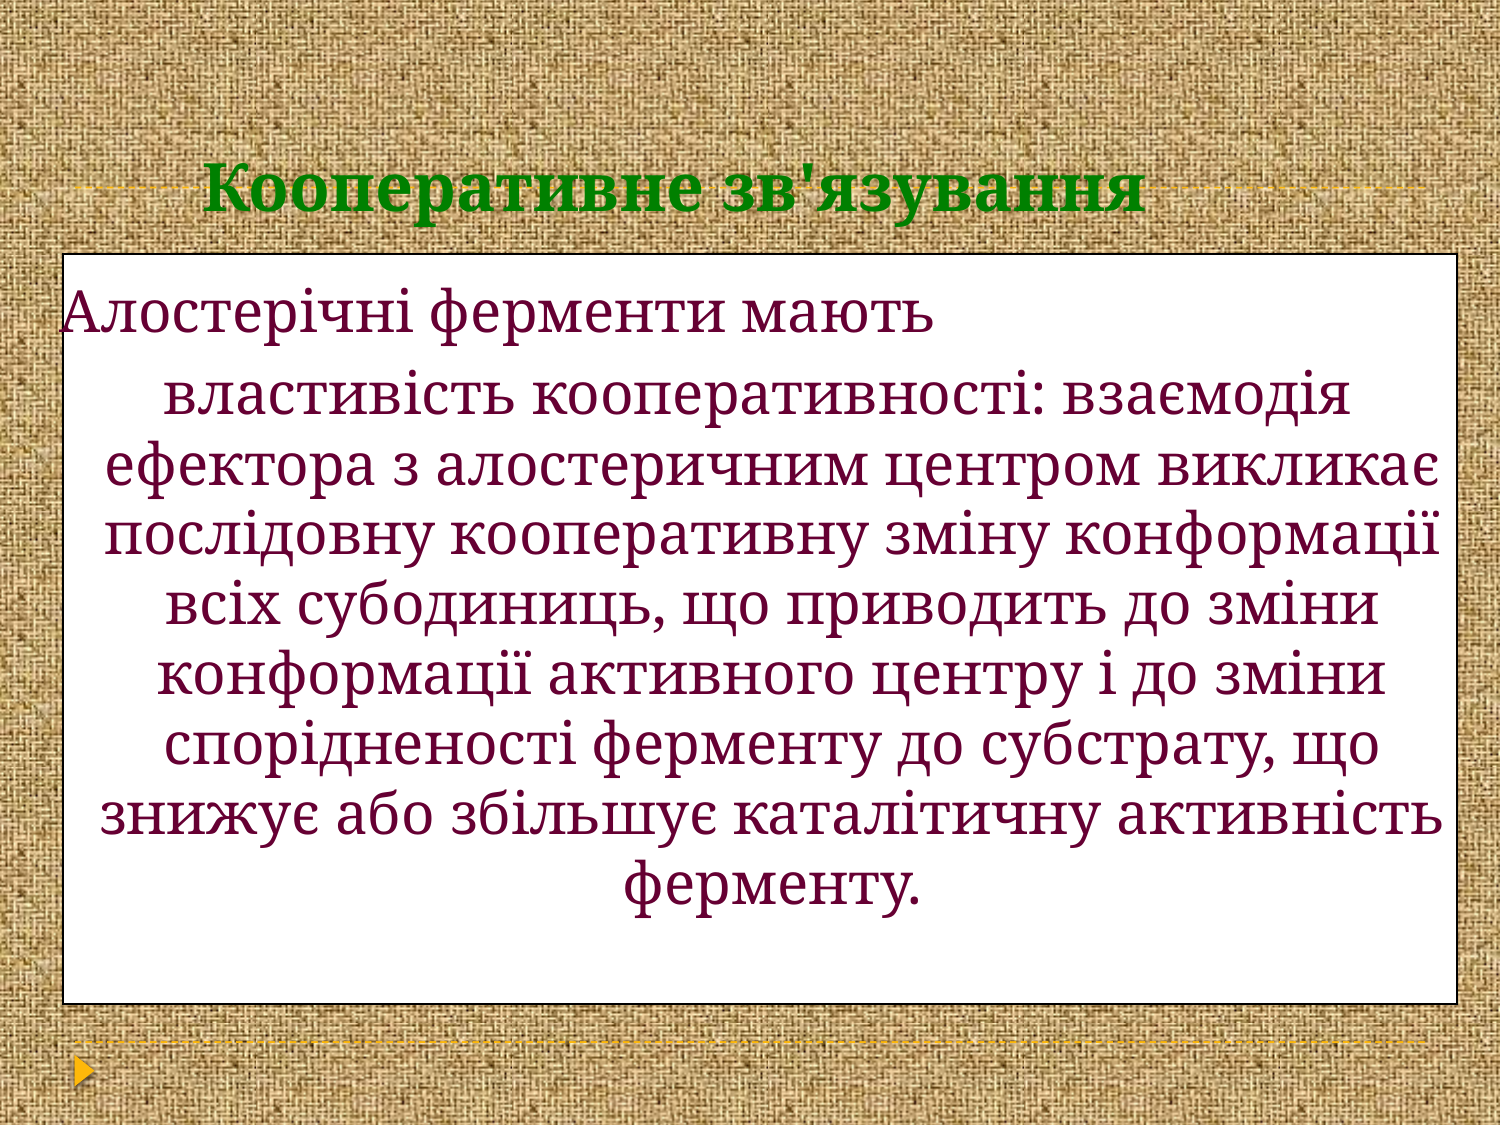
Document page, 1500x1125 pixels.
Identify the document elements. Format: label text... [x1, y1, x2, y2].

title Кооперативне зв'язування [0, 45, 1350, 233]
picture [0, 1010, 1500, 1125]
list Алостерічні ферменти мають властивість кооперативності: взаємодія ефектора з алостеричним центром викликає послідовну кооперативну зміну конформації всіх субодиниць, що приводить до зміни конформації активного центру і до зміни спорідненості ферменту до субстрату, що знижує або збільшує каталітичну активність ферменту. [0, 266, 1500, 1010]
text_box [62, 254, 1458, 266]
picture [0, 0, 1500, 266]
